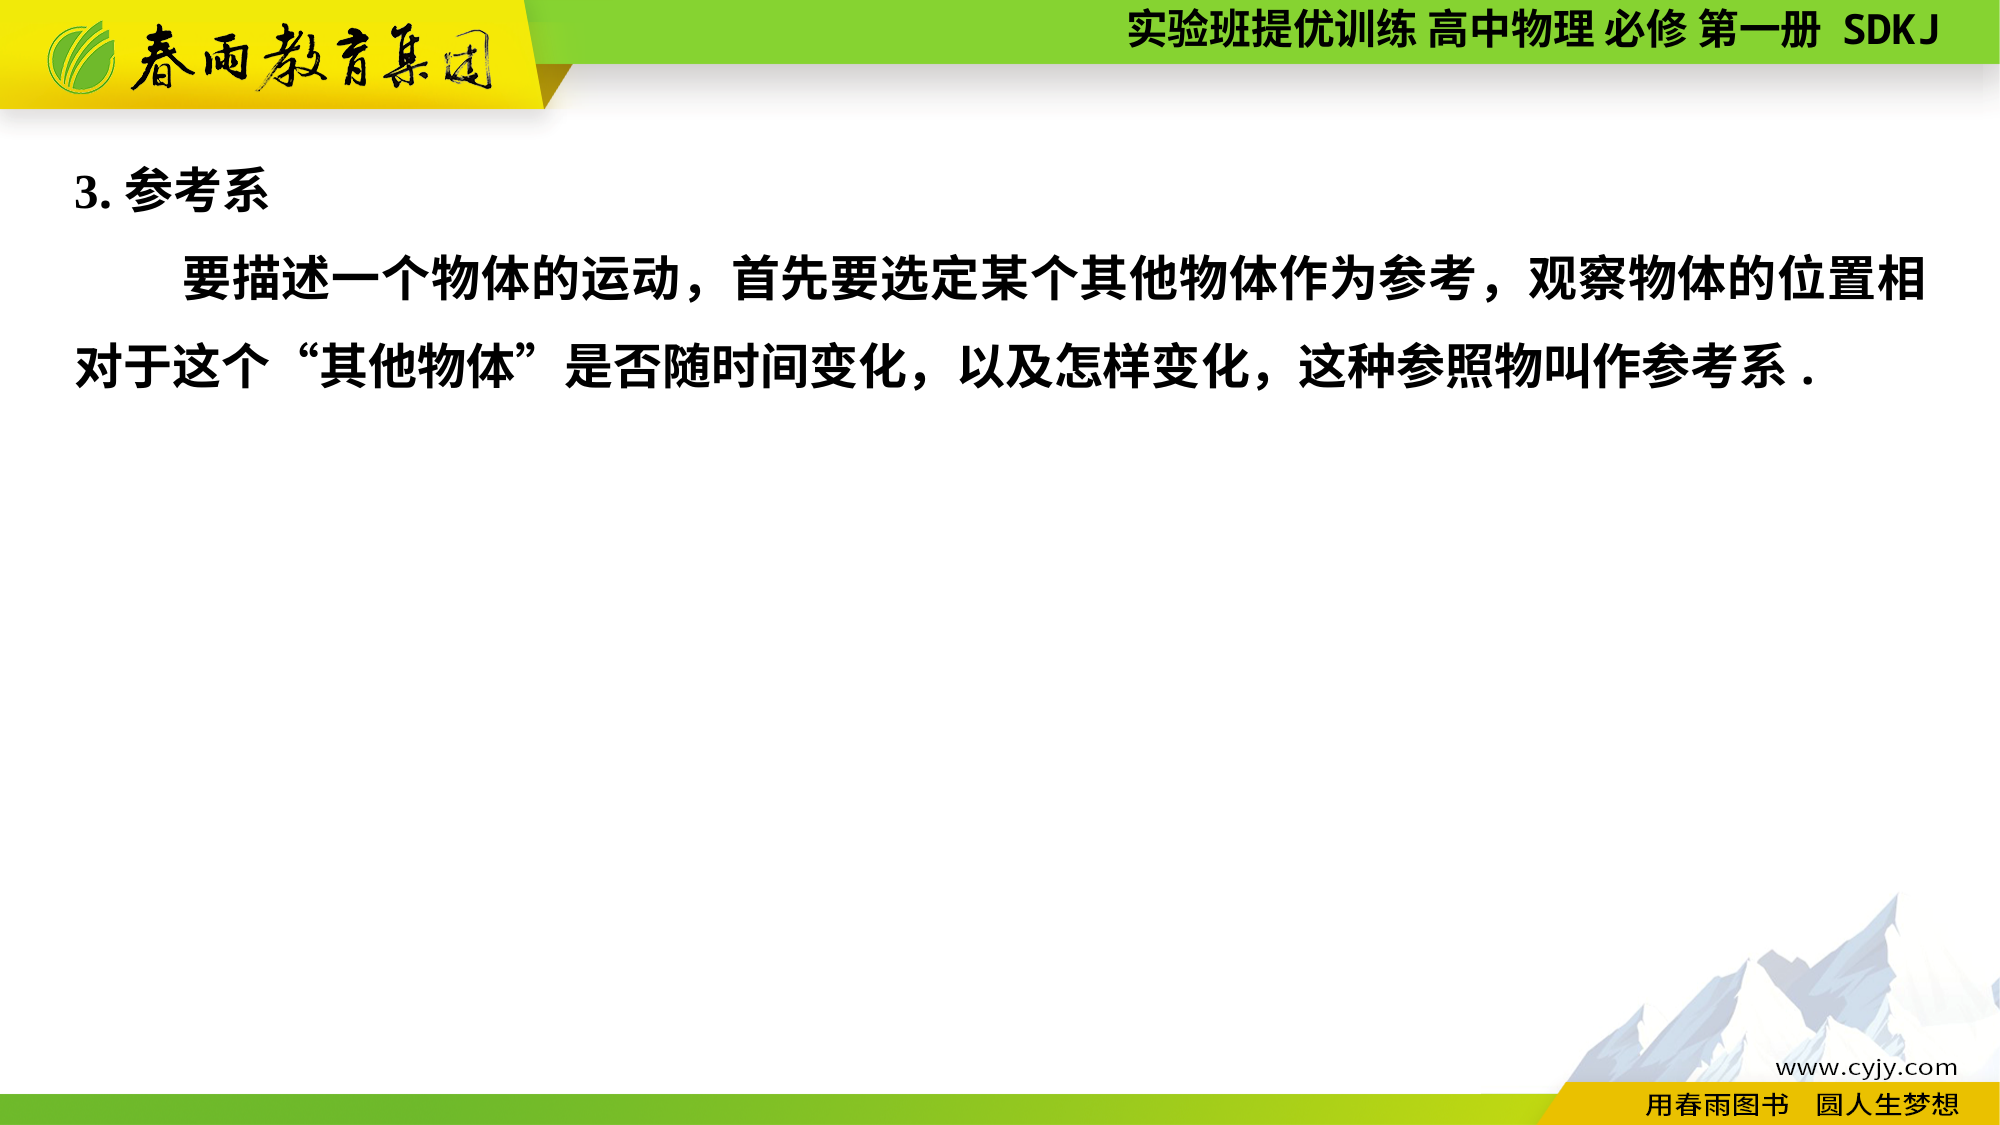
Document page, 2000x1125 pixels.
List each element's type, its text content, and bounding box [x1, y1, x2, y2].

list 3.参考系 要描述一个物体的运动，首先要选定某个其他物体作为参考，观察物体的位置相对于这个“其他物体”是否随时间变化，以及怎样变化，这种参照物叫作参考系. [59, 122, 1944, 405]
picture [0, 0, 2000, 1125]
